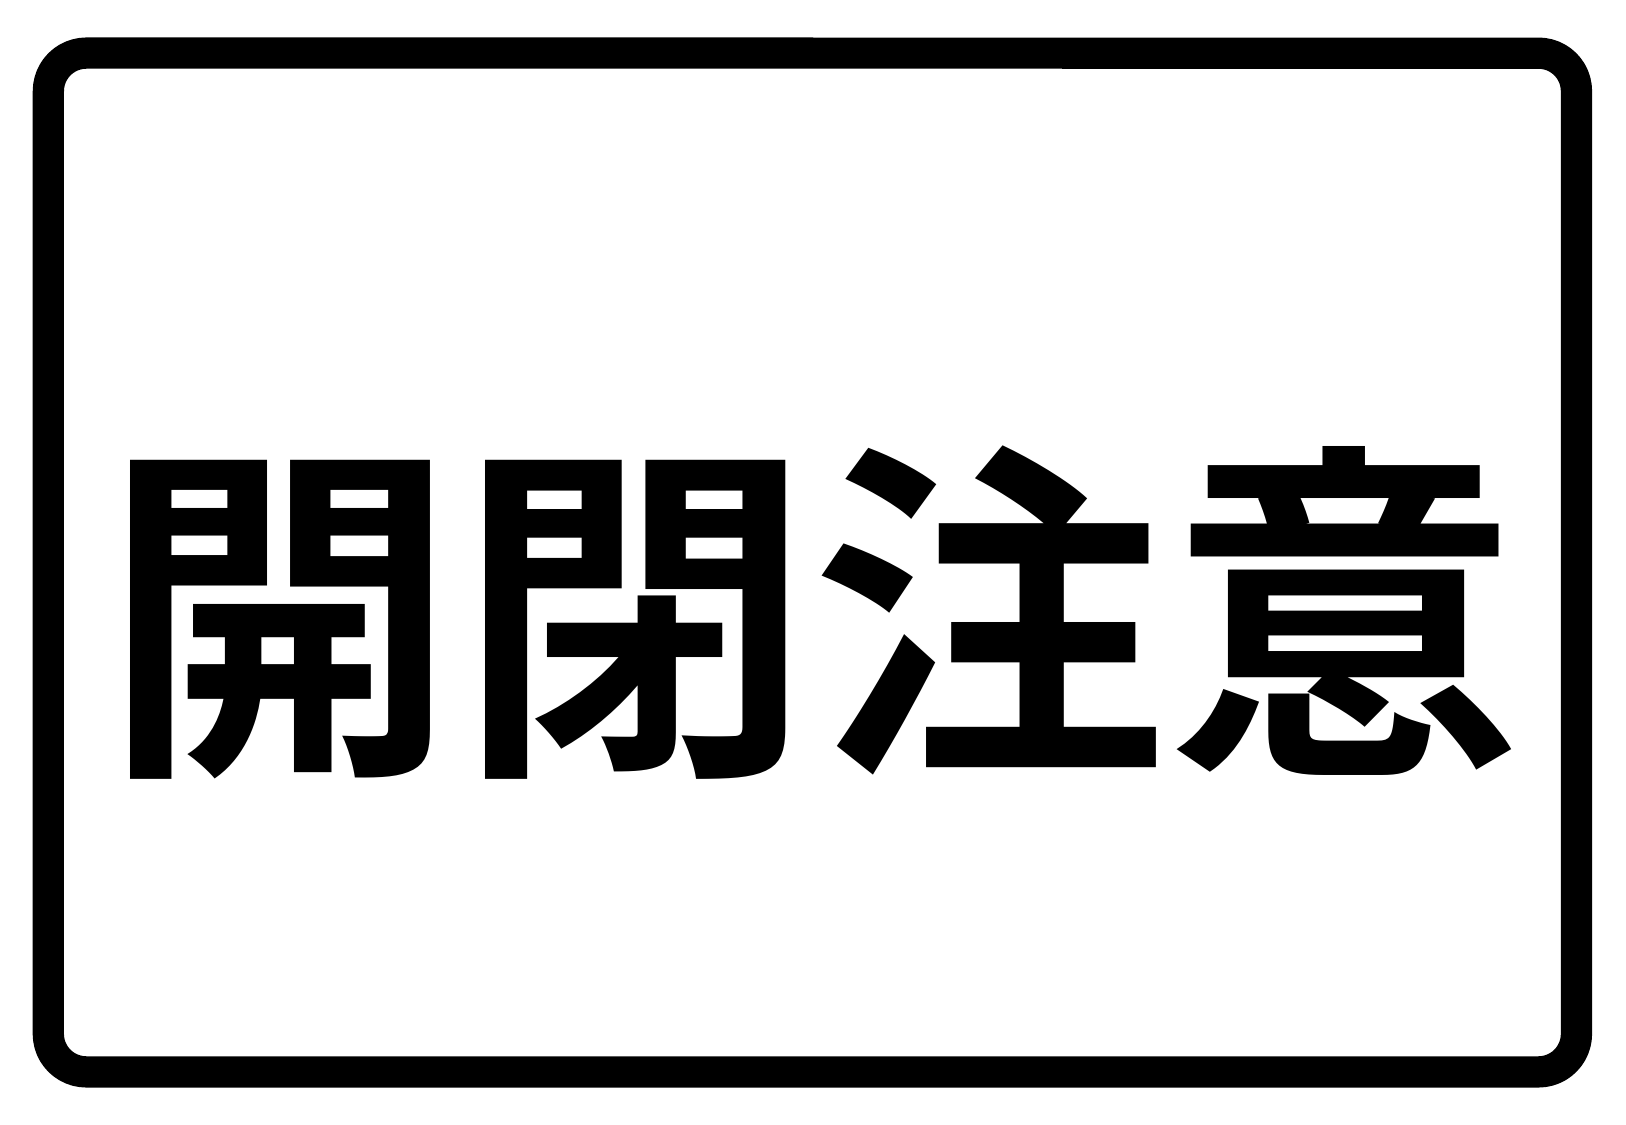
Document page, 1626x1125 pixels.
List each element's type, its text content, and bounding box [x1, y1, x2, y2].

text_box [46, 50, 1579, 385]
text_box [46, 826, 1579, 1075]
text_box 開閉注意 [0, 385, 1625, 826]
